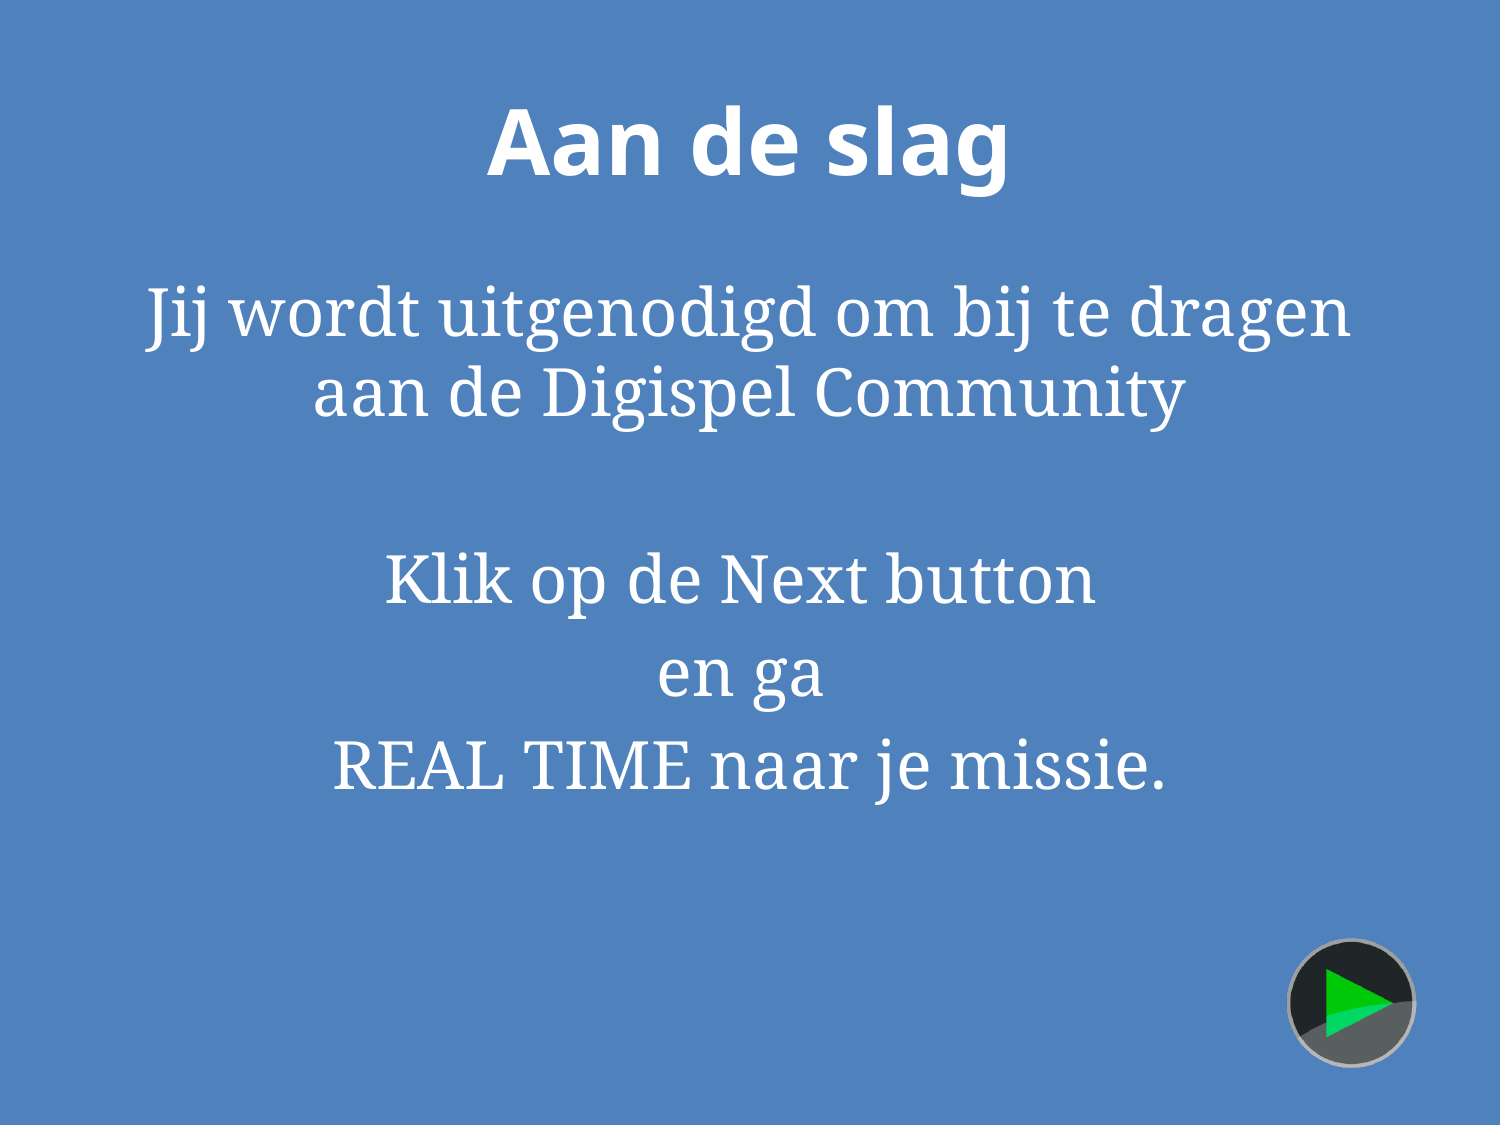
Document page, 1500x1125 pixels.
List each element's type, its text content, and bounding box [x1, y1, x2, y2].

list Jij wordt uitgenodigd om bij te dragen aan de Digispel Community Klik op de Next button en ga REAL TIME naar je missie. [75, 262, 1425, 1005]
title Aan de slag [75, 45, 1425, 233]
picture [1269, 920, 1434, 1085]
